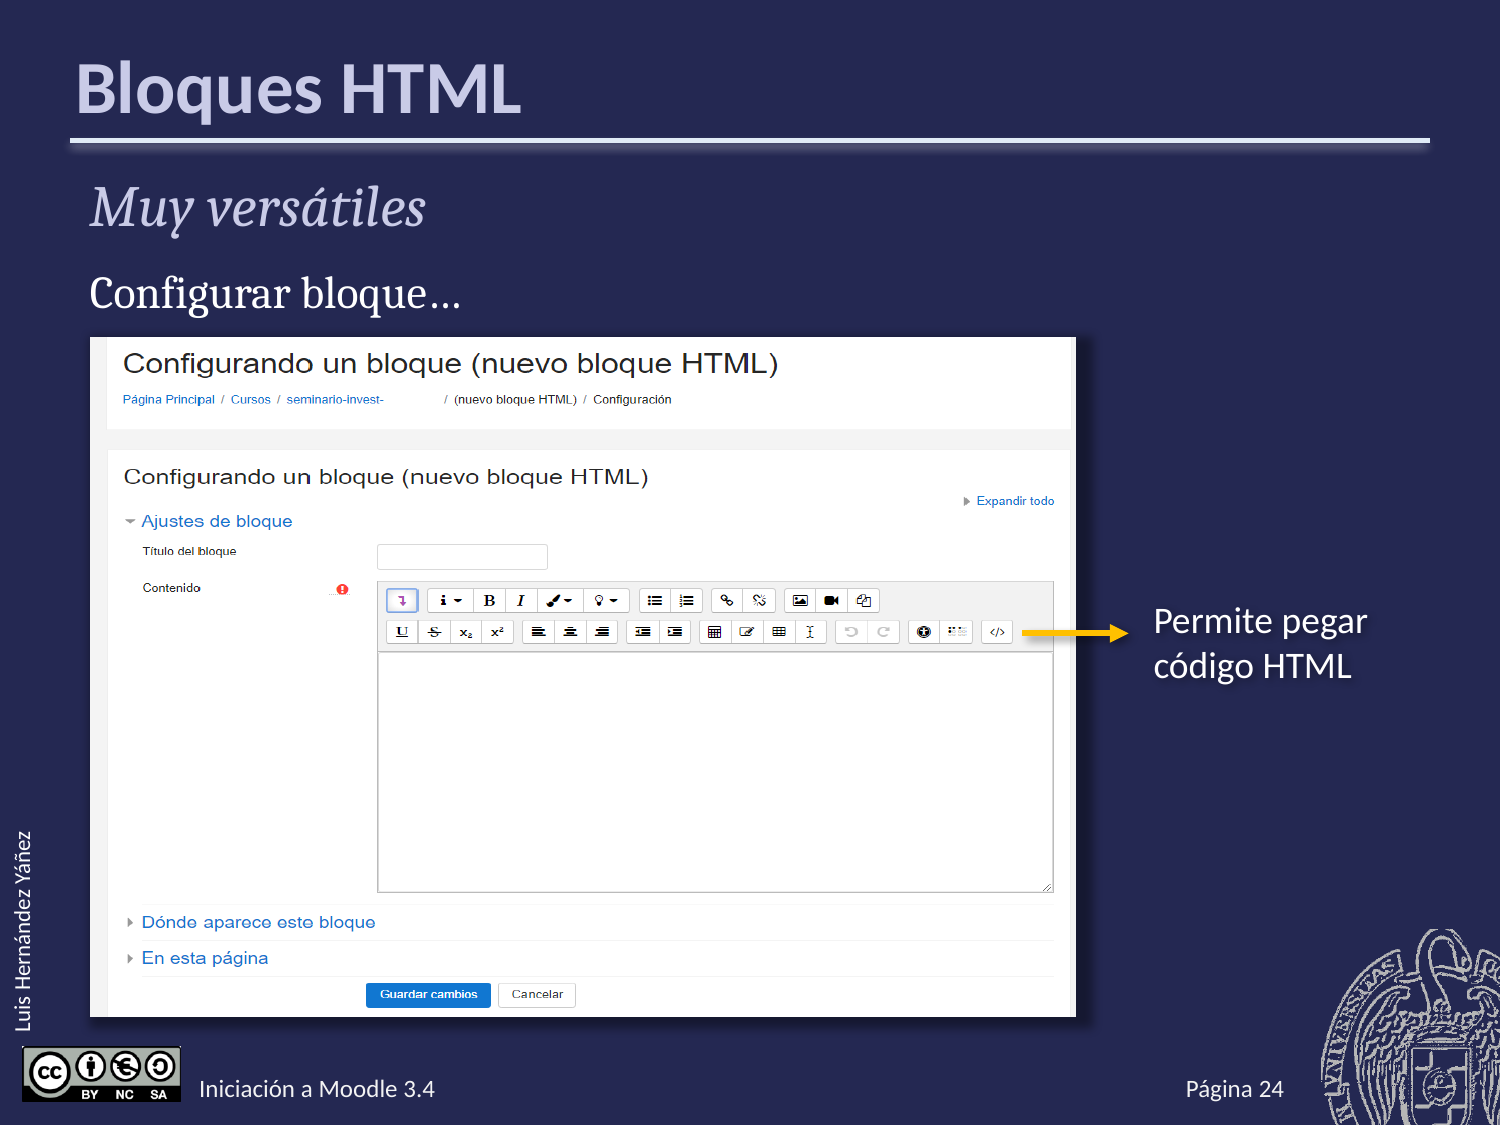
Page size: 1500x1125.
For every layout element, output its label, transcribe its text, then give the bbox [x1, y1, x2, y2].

picture [89, 336, 1076, 1017]
list Muy versátiles Configurar bloque… [75, 160, 1425, 1017]
footer Iniciación a Moodle 3.4 [199, 1042, 1114, 1103]
title Bloques HTML [75, 46, 1425, 129]
slide_number Página 23 [1136, 1042, 1285, 1103]
text_box Permite pegar código HTML [1137, 586, 1385, 695]
picture [22, 1046, 181, 1102]
picture [1321, 929, 1500, 1125]
